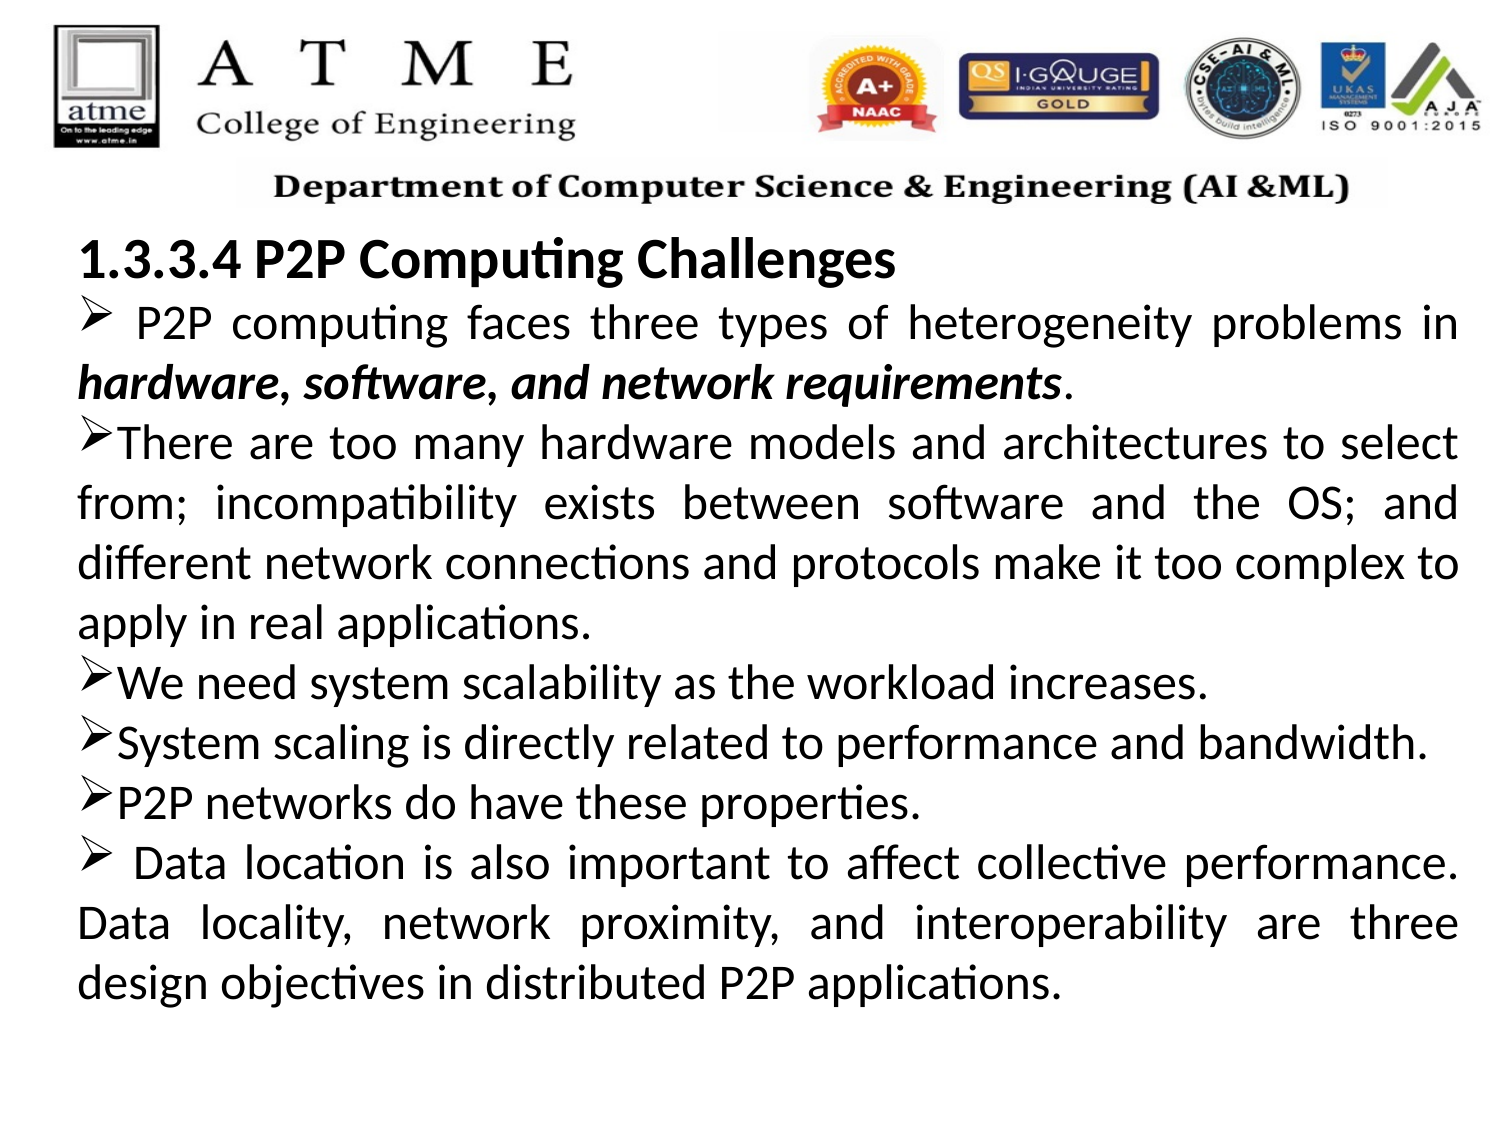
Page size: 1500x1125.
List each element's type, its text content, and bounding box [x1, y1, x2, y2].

text_box 1.3.3.4 P2P Computing Challenges P2P computing faces three types of heterogeneity problems in hardware, software, and network requirements. There are too many hardware models and architectures to select from; incompatibility exists between software and the OS; and different network connections and protocols make it too complex to apply in real applications. We need system scalability as the workload increases. System scaling is directly related to performance and bandwidth. P2P networks do have these properties. Data location is also important to affect collective performance. Data locality, network proximity, and interoperability are three design objectives in distributed P2P applications. [62, 234, 1475, 1018]
picture [24, 0, 1500, 226]
